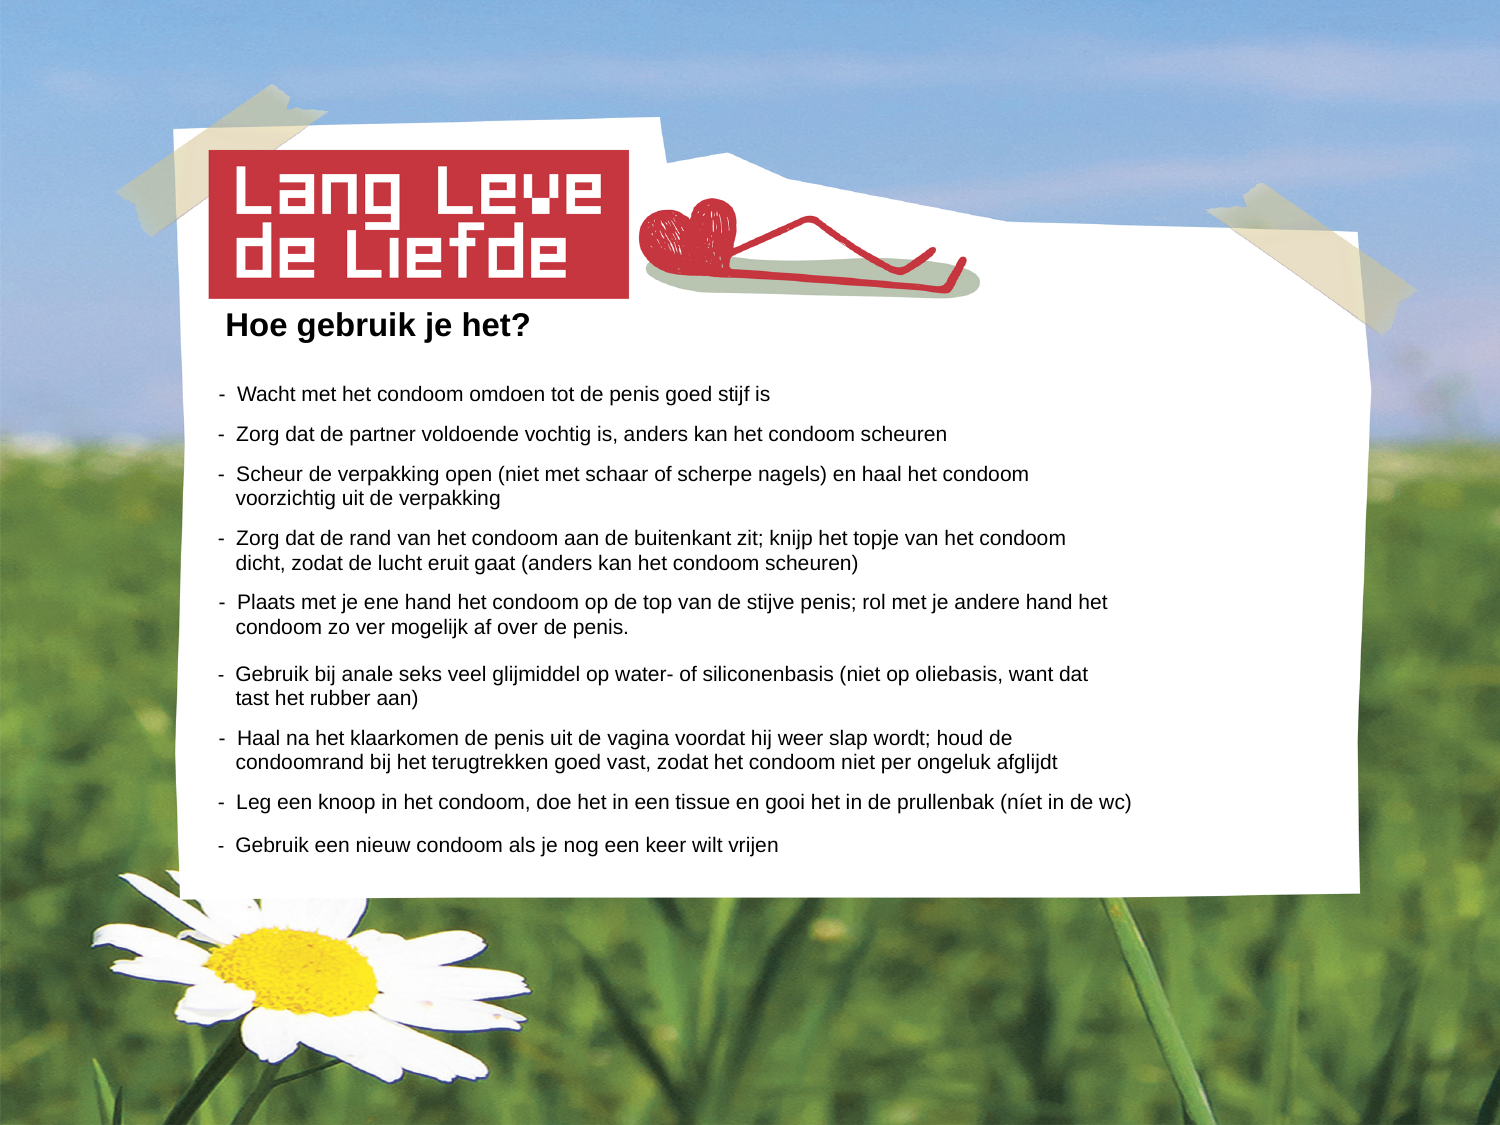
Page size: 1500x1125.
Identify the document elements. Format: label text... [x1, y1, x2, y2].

picture [0, 0, 1500, 1125]
list Hoe gebruik je het? - Wacht met het condoom omdoen tot de penis goed stijf is - Zorg dat de partner voldoende vochtig is, anders kan het condoom scheuren - Scheur de verpakking open (niet met schaar of scherpe nagels) en haal het condoom voorzichtig uit de verpakking - Zorg dat de rand van het condoom aan de buitenkant zit; knijp het topje van het condoom dicht, zodat de lucht eruit gaat (anders kan het condoom scheuren) - Plaats met je ene hand het condoom op de top van de stijve penis; rol met je andere hand het condoom zo ver mogelijk af over de penis. - Gebruik bij anale seks veel glijmiddel op water- of siliconenbasis (niet op oliebasis, want dat tast het rubber aan) - Haal na het klaarkomen de penis uit de vagina voordat hij weer slap wordt; houd de condoomrand bij het terugtrekken goed vast, zodat het condoom niet per ongeluk afglijdt - Leg een knoop in het condoom, doe het in een tissue en gooi het in de prullenbak (níet in de wc) - Gebruik een nieuw condoom als je nog een keer wilt vrijen [191, 303, 1335, 899]
